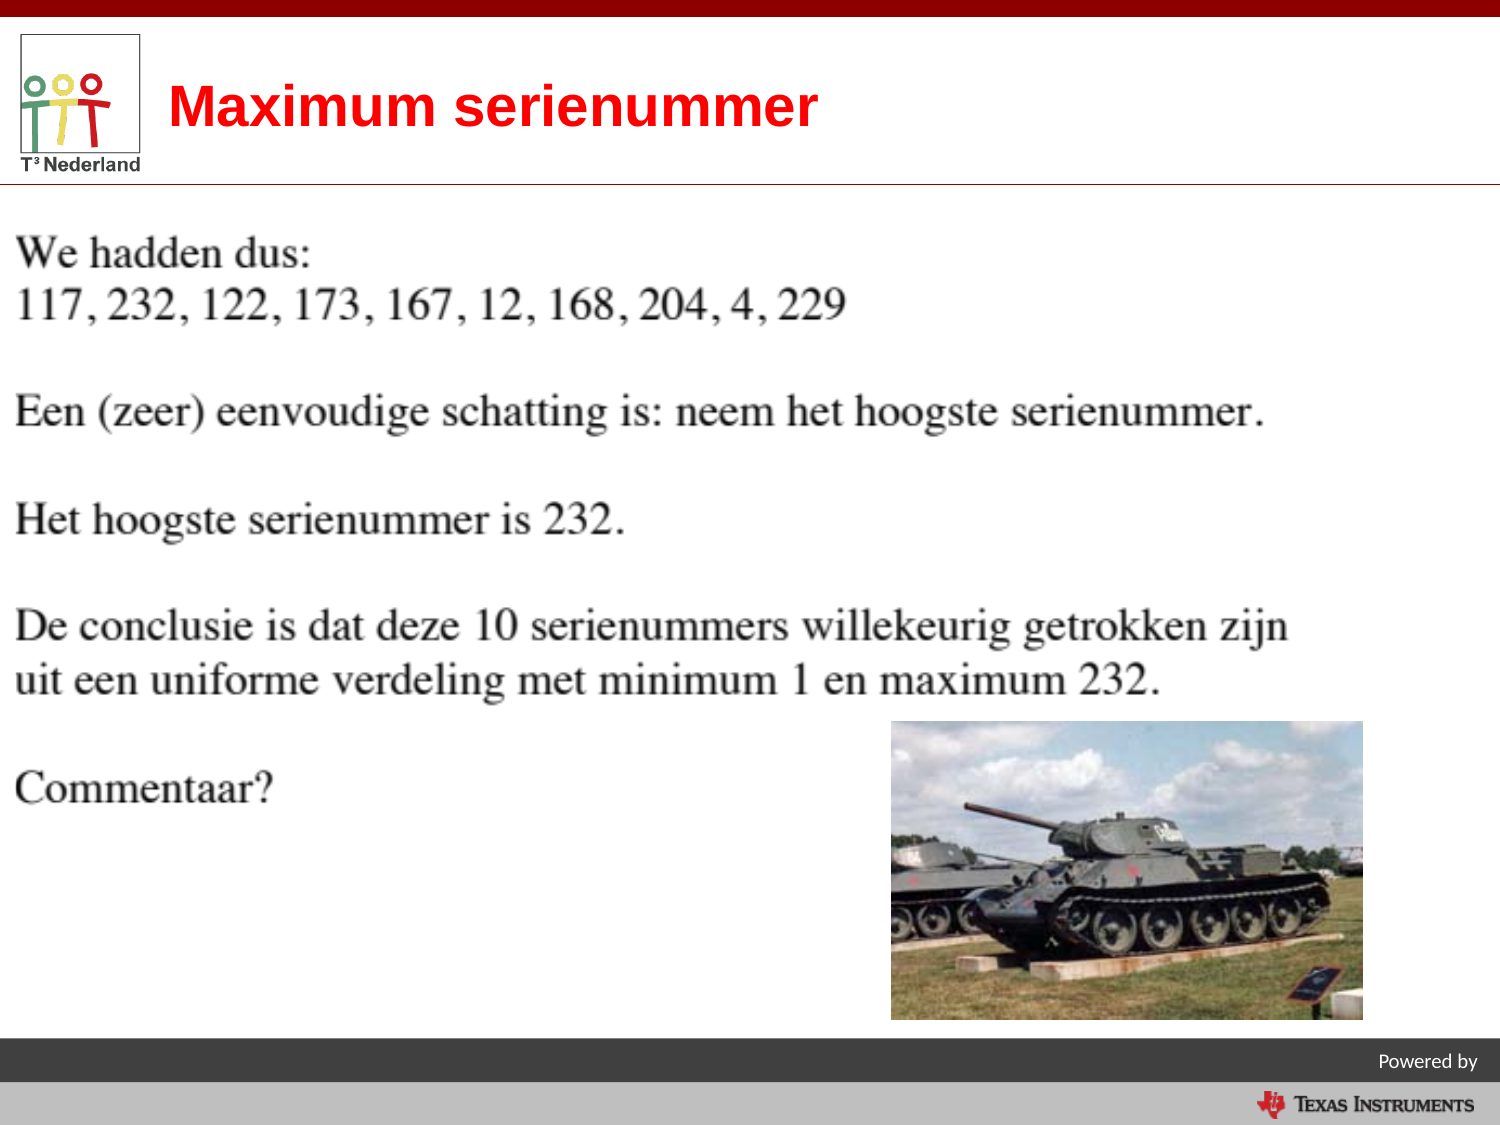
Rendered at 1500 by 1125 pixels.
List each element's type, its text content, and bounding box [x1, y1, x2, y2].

text_box [0, 1084, 1500, 1125]
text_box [15, 227, 1320, 812]
picture [891, 721, 1363, 1021]
text_box [0, 1036, 1500, 1084]
text_box Powered by [1363, 1040, 1493, 1081]
picture [17, 31, 143, 173]
text_box Maximum serienummer [153, 60, 1300, 146]
text_box [0, 0, 1500, 19]
picture [1257, 1091, 1474, 1119]
